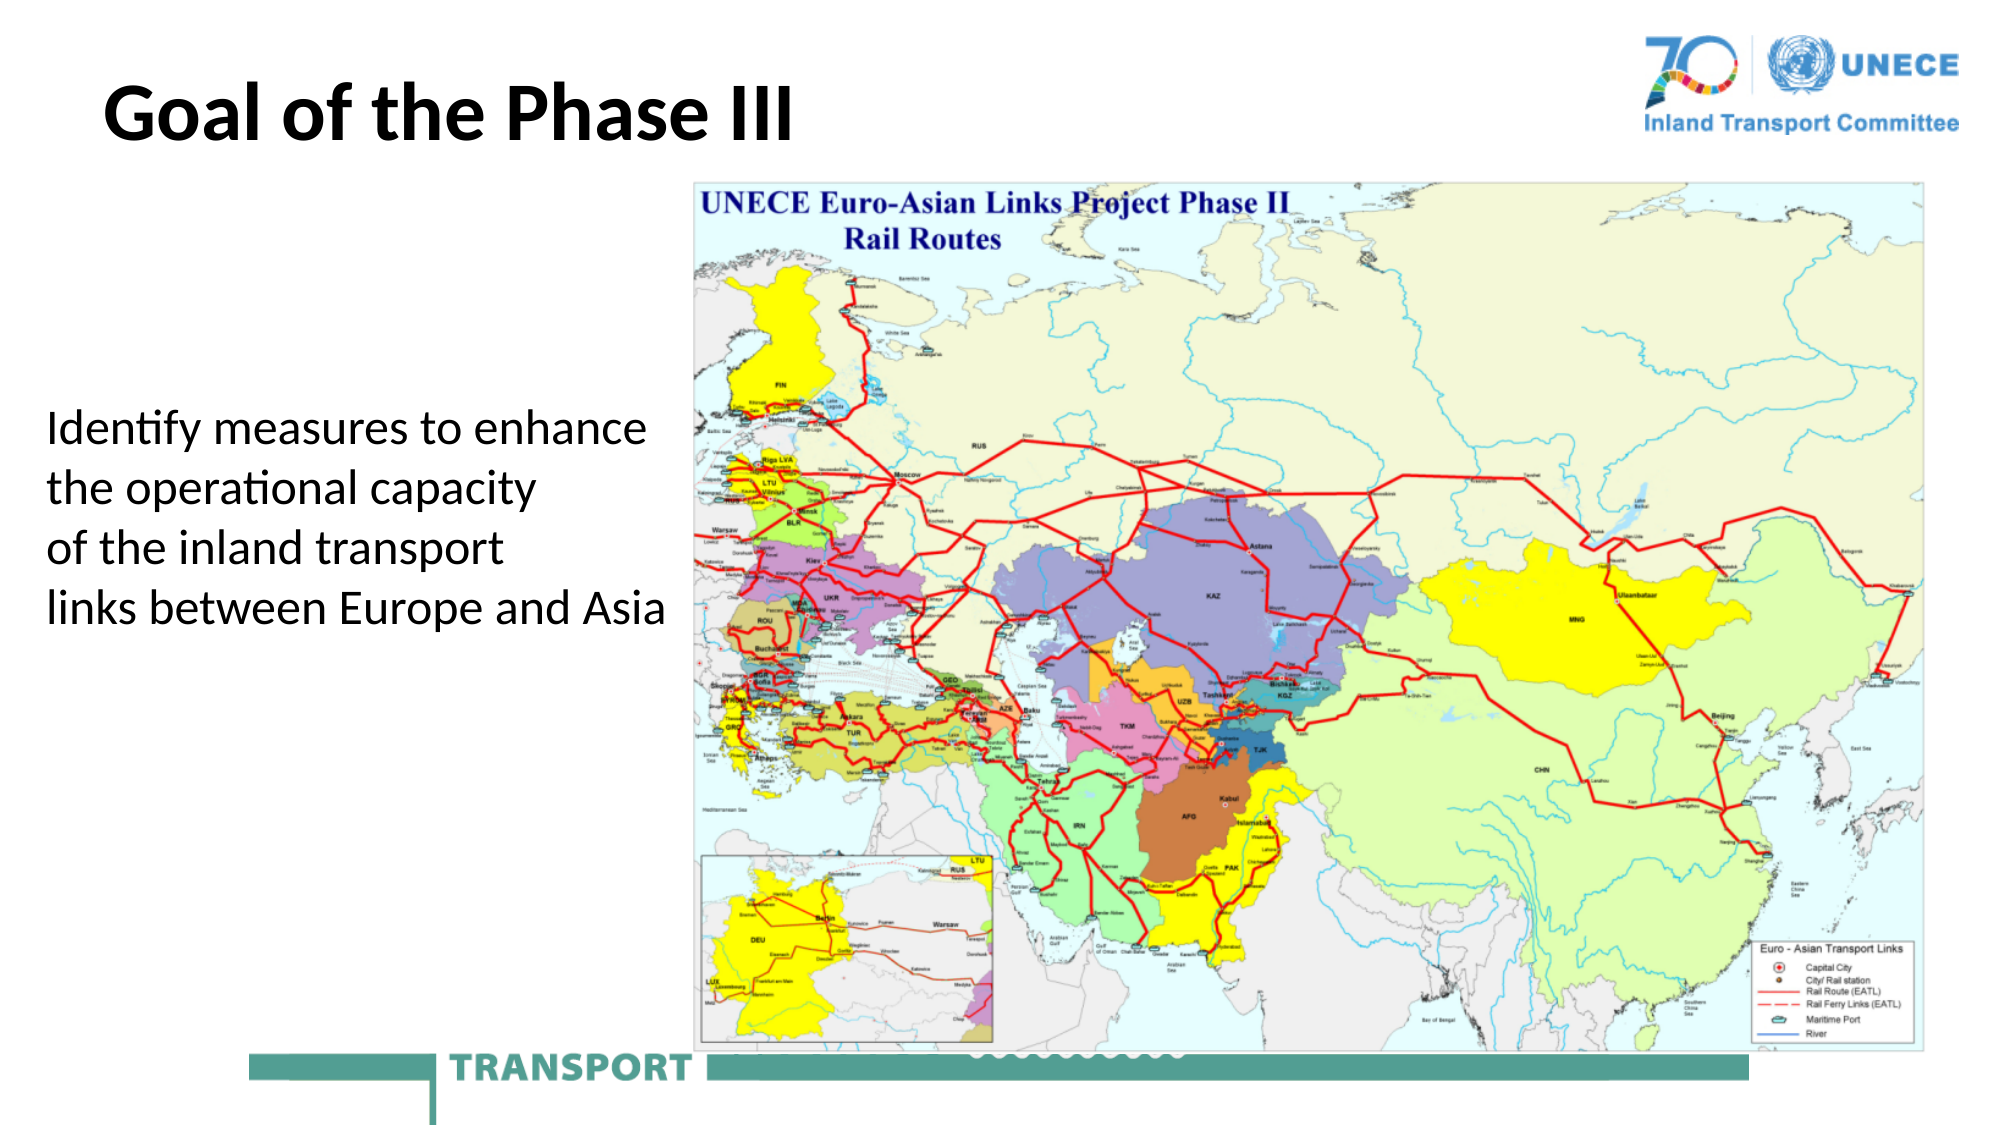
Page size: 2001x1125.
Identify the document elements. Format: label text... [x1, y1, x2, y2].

picture [249, 179, 1927, 1125]
picture [1645, 35, 1959, 135]
text_box Identify measures to enhance the operational capacity of the inland transport links between Europe and Asia [31, 386, 682, 642]
text_box Goal of the Phase III [88, 50, 1319, 225]
